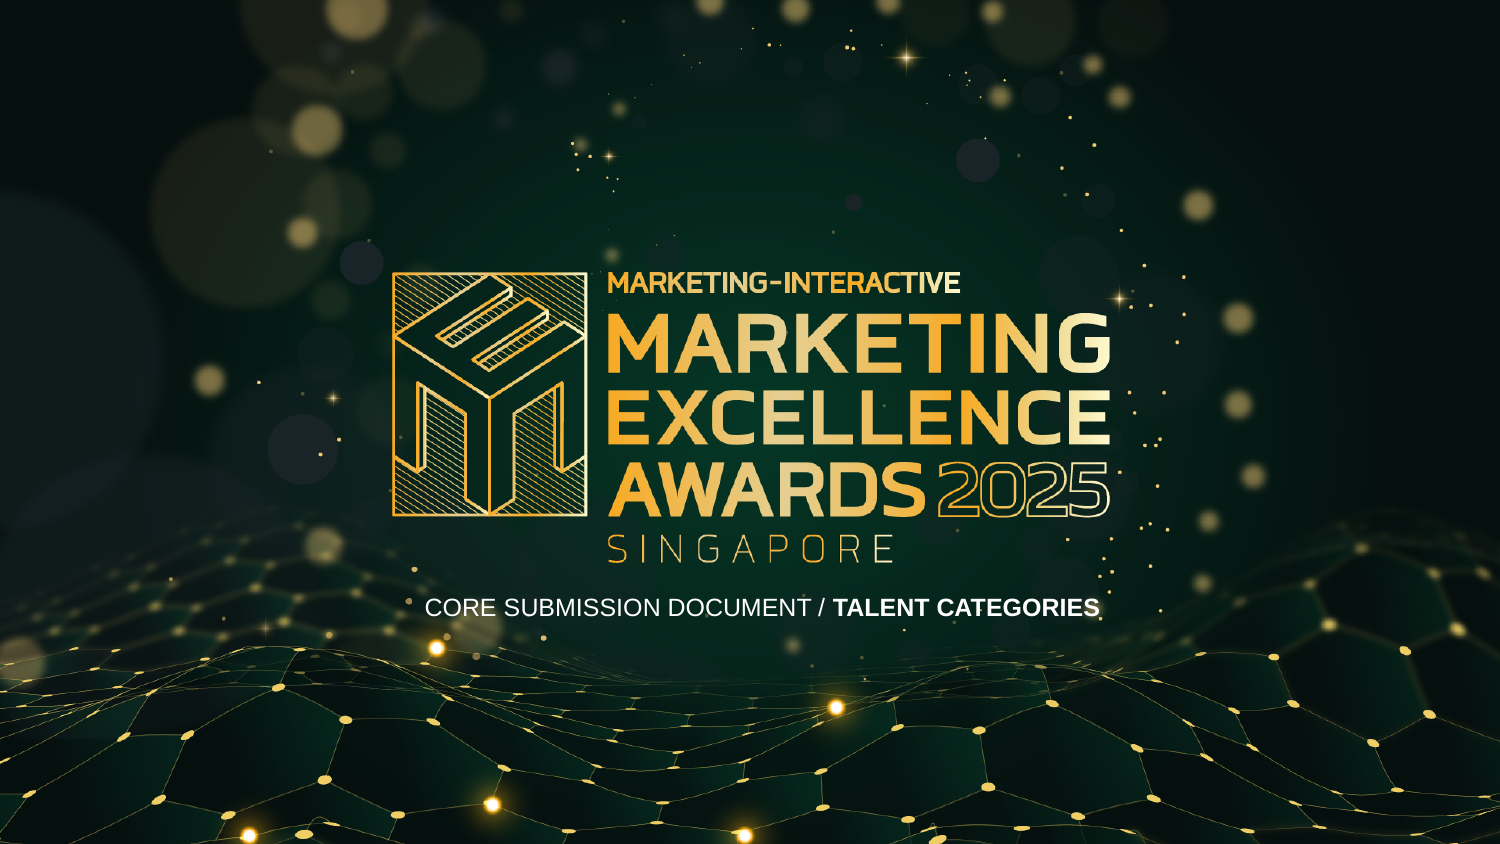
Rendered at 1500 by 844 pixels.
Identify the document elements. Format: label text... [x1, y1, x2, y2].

text_box CORE SUBMISSION DOCUMENT / TALENT CATEGORIES [387, 584, 1138, 629]
picture [0, 0, 1500, 844]
